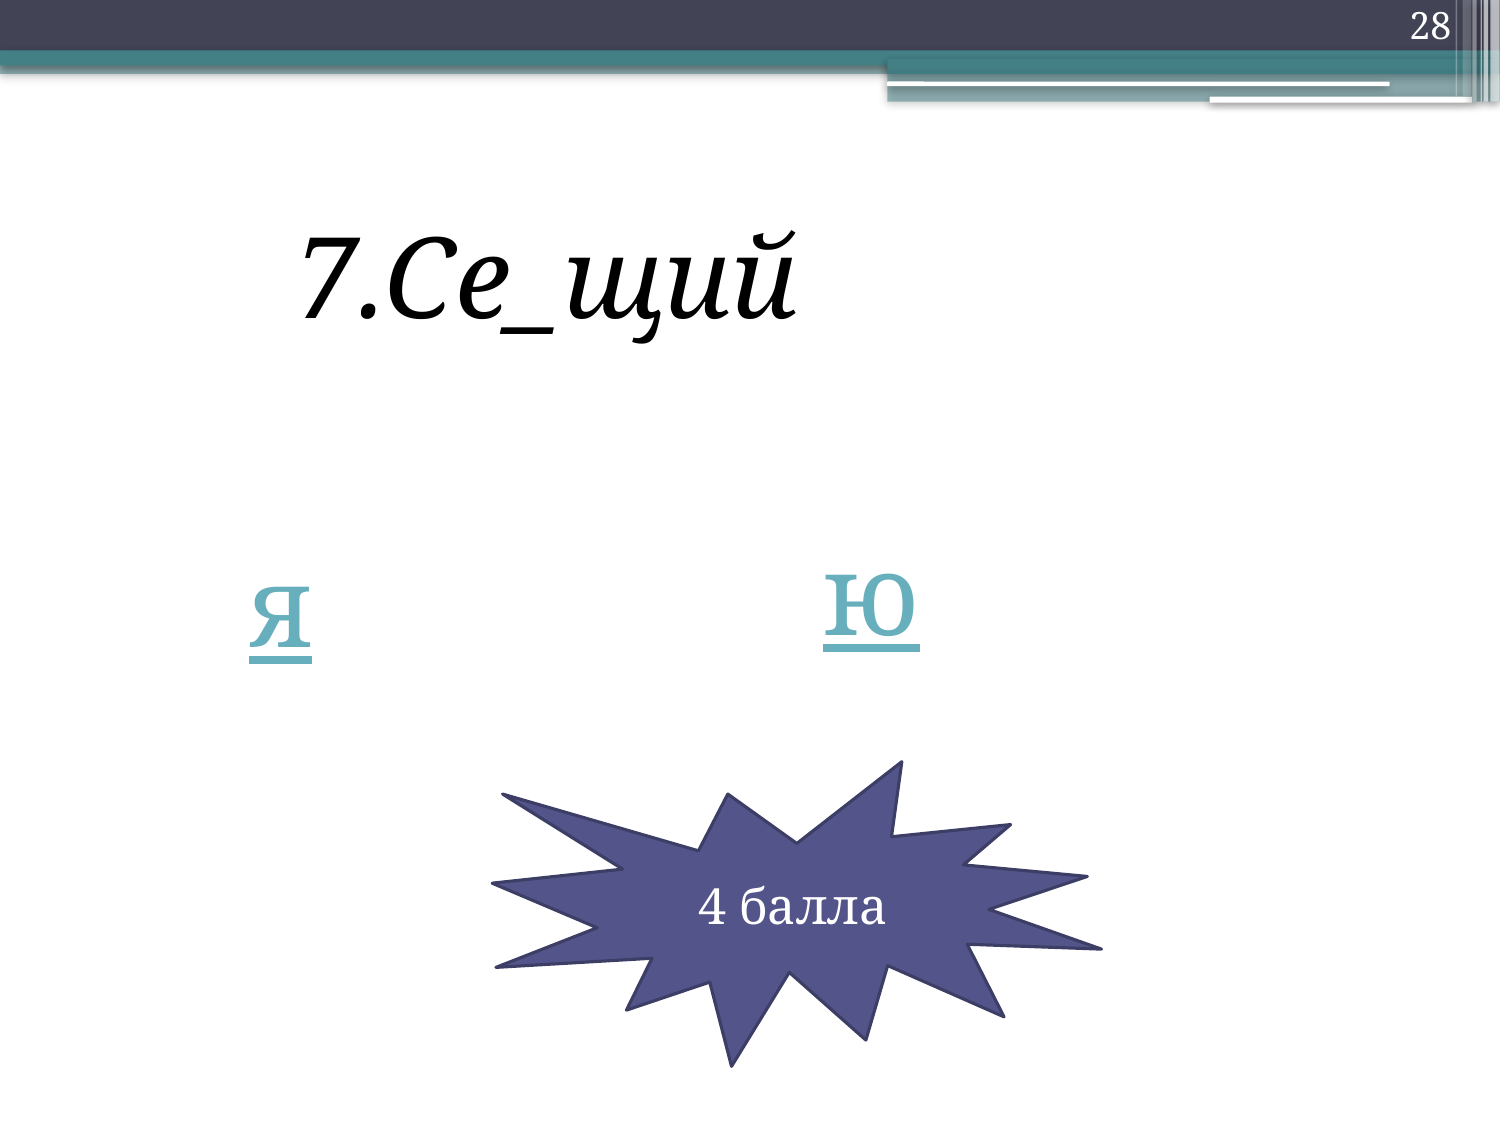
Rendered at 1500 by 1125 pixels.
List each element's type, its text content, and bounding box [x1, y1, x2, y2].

text_box 7.Се_щий [281, 199, 985, 349]
text_box ю [808, 515, 997, 684]
text_box 4 балла [490, 760, 1104, 1068]
slide_number 28 [1341, 0, 1466, 61]
text_box я [234, 527, 493, 696]
